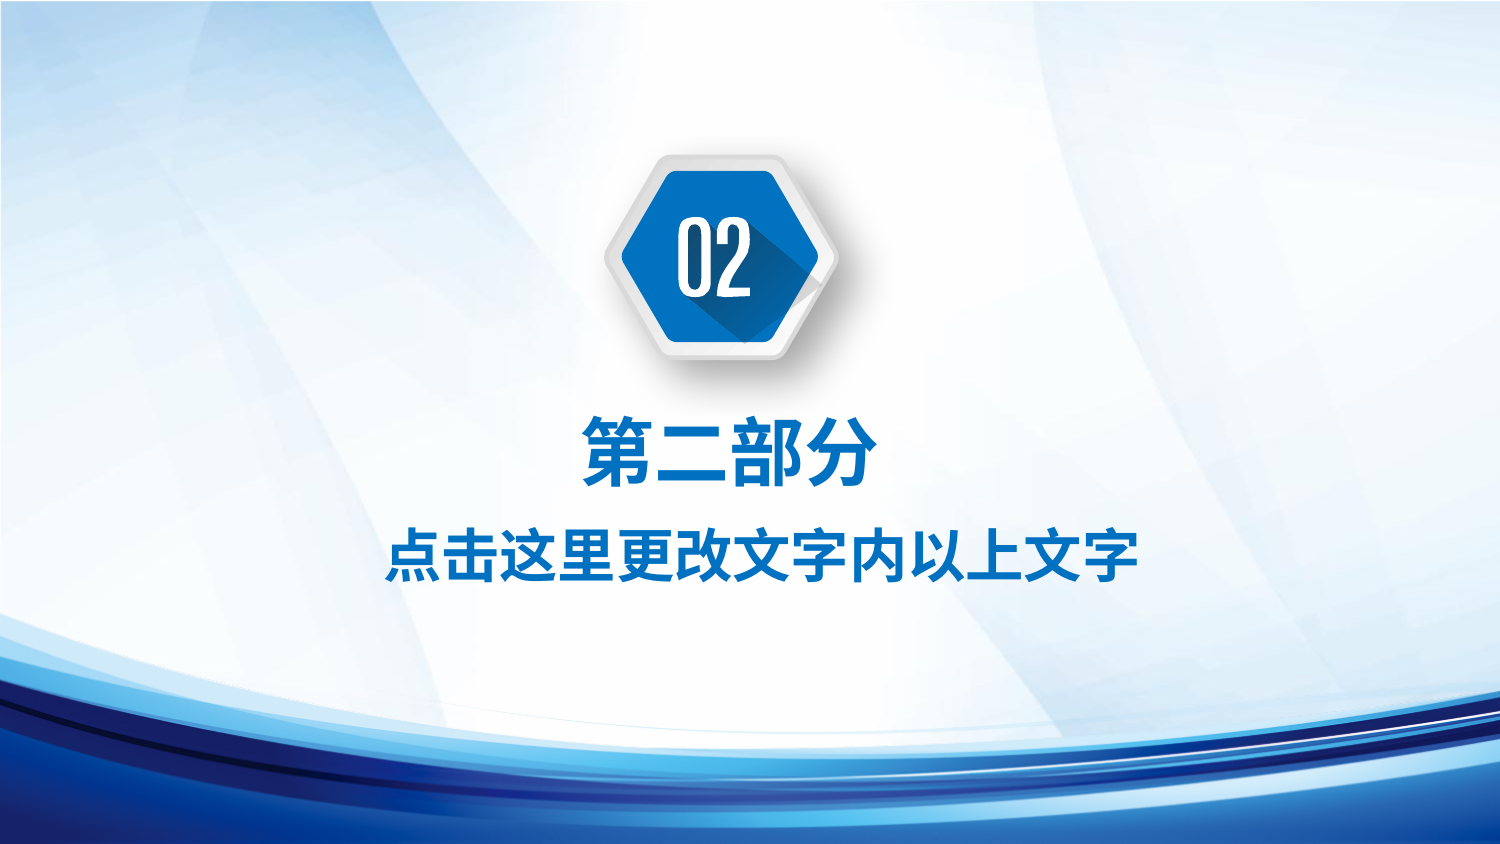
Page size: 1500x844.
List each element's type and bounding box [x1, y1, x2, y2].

text_box [0, 0, 1500, 844]
text_box [605, 156, 838, 359]
